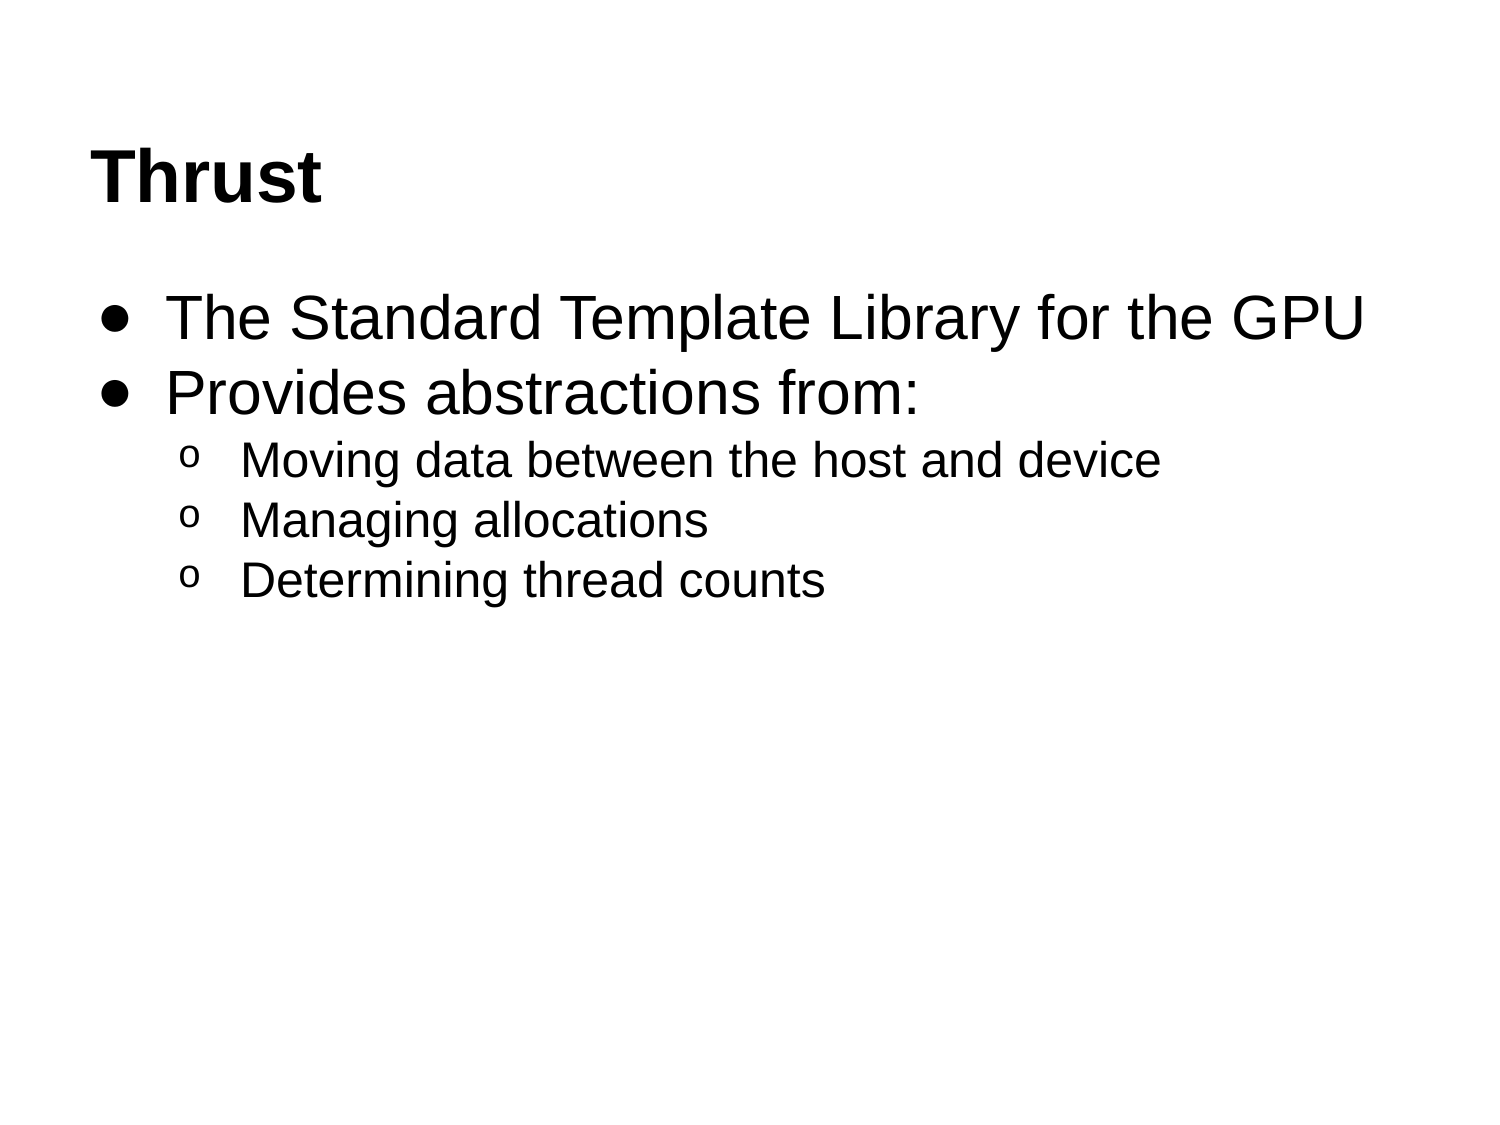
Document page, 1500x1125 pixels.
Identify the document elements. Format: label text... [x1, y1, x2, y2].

list The Standard Template Library for the GPU Provides abstractions from: Moving data between the host and device Managing allocations Determining thread counts [75, 262, 1425, 1078]
title Thrust [75, 45, 1425, 233]
